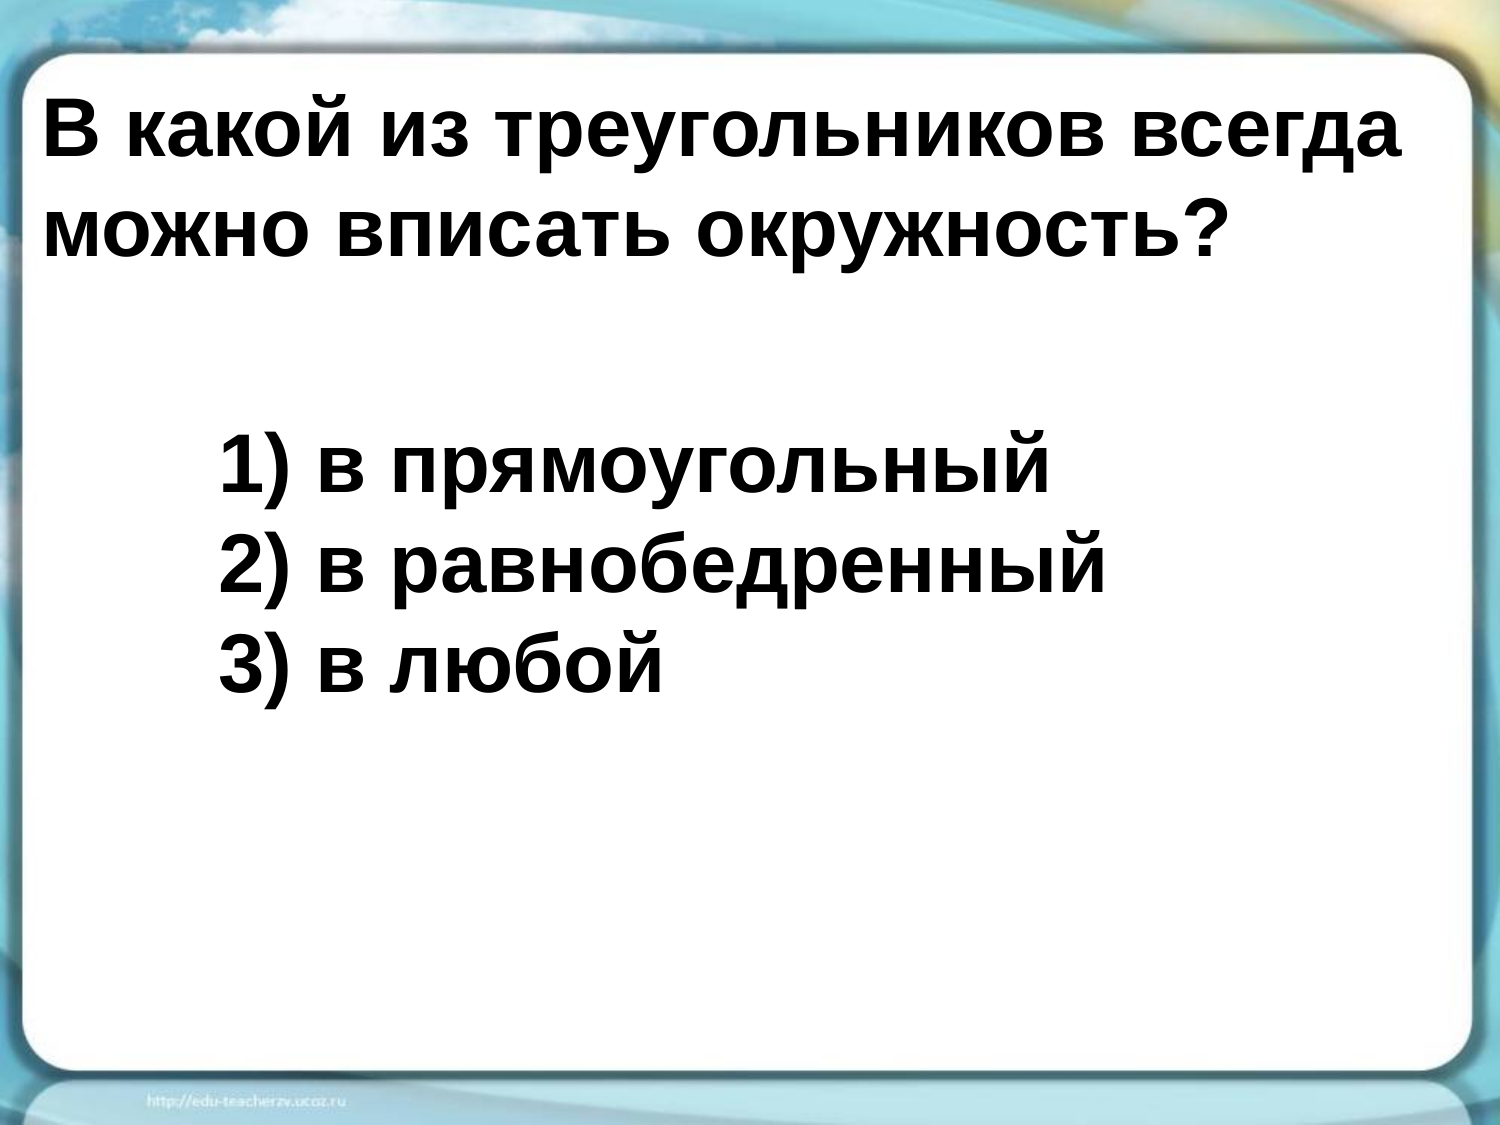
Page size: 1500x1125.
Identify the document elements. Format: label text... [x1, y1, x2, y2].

text_box 1) в прямоугольный 2) в равнобедренный 3) в любой [218, 302, 1235, 816]
picture [0, 0, 1500, 1125]
title В какой из треугольников всегда можно вписать окружность? [41, 54, 1500, 291]
